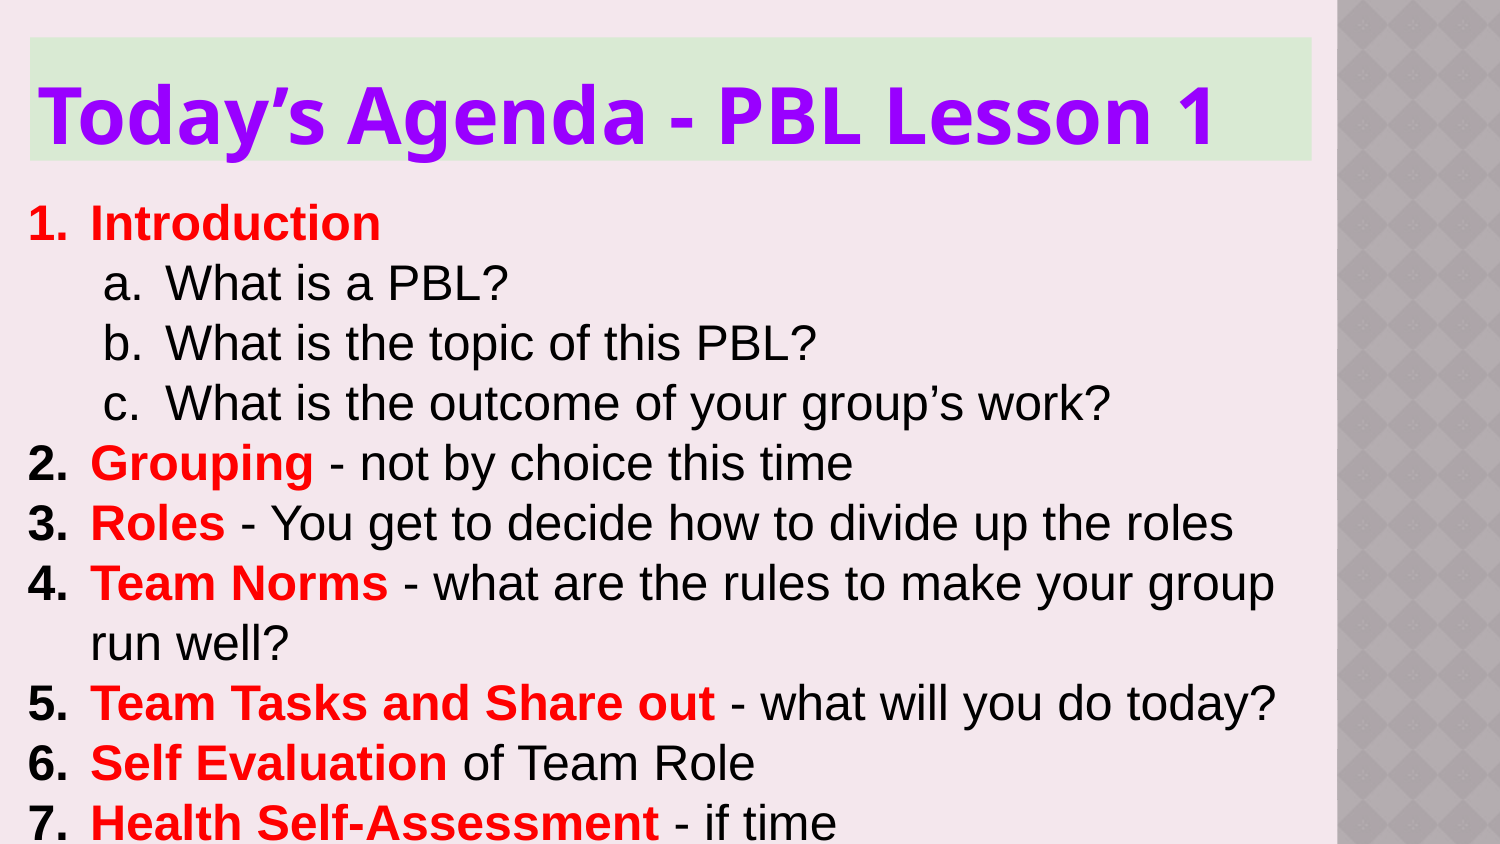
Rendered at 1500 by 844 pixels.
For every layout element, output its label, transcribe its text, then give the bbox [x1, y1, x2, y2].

list Introduction What is a PBL? What is the topic of this PBL? What is the outcome of your group’s work? Grouping - not by choice this time Roles - You get to decide how to divide up the roles Team Norms - what are the rules to make your group run well? Team Tasks and Share out - what will you do today? Self Evaluation of Team Role Health Self-Assessment - if time [0, 182, 1320, 844]
title Today’s Agenda - PBL Lesson 1 [30, 37, 1312, 161]
